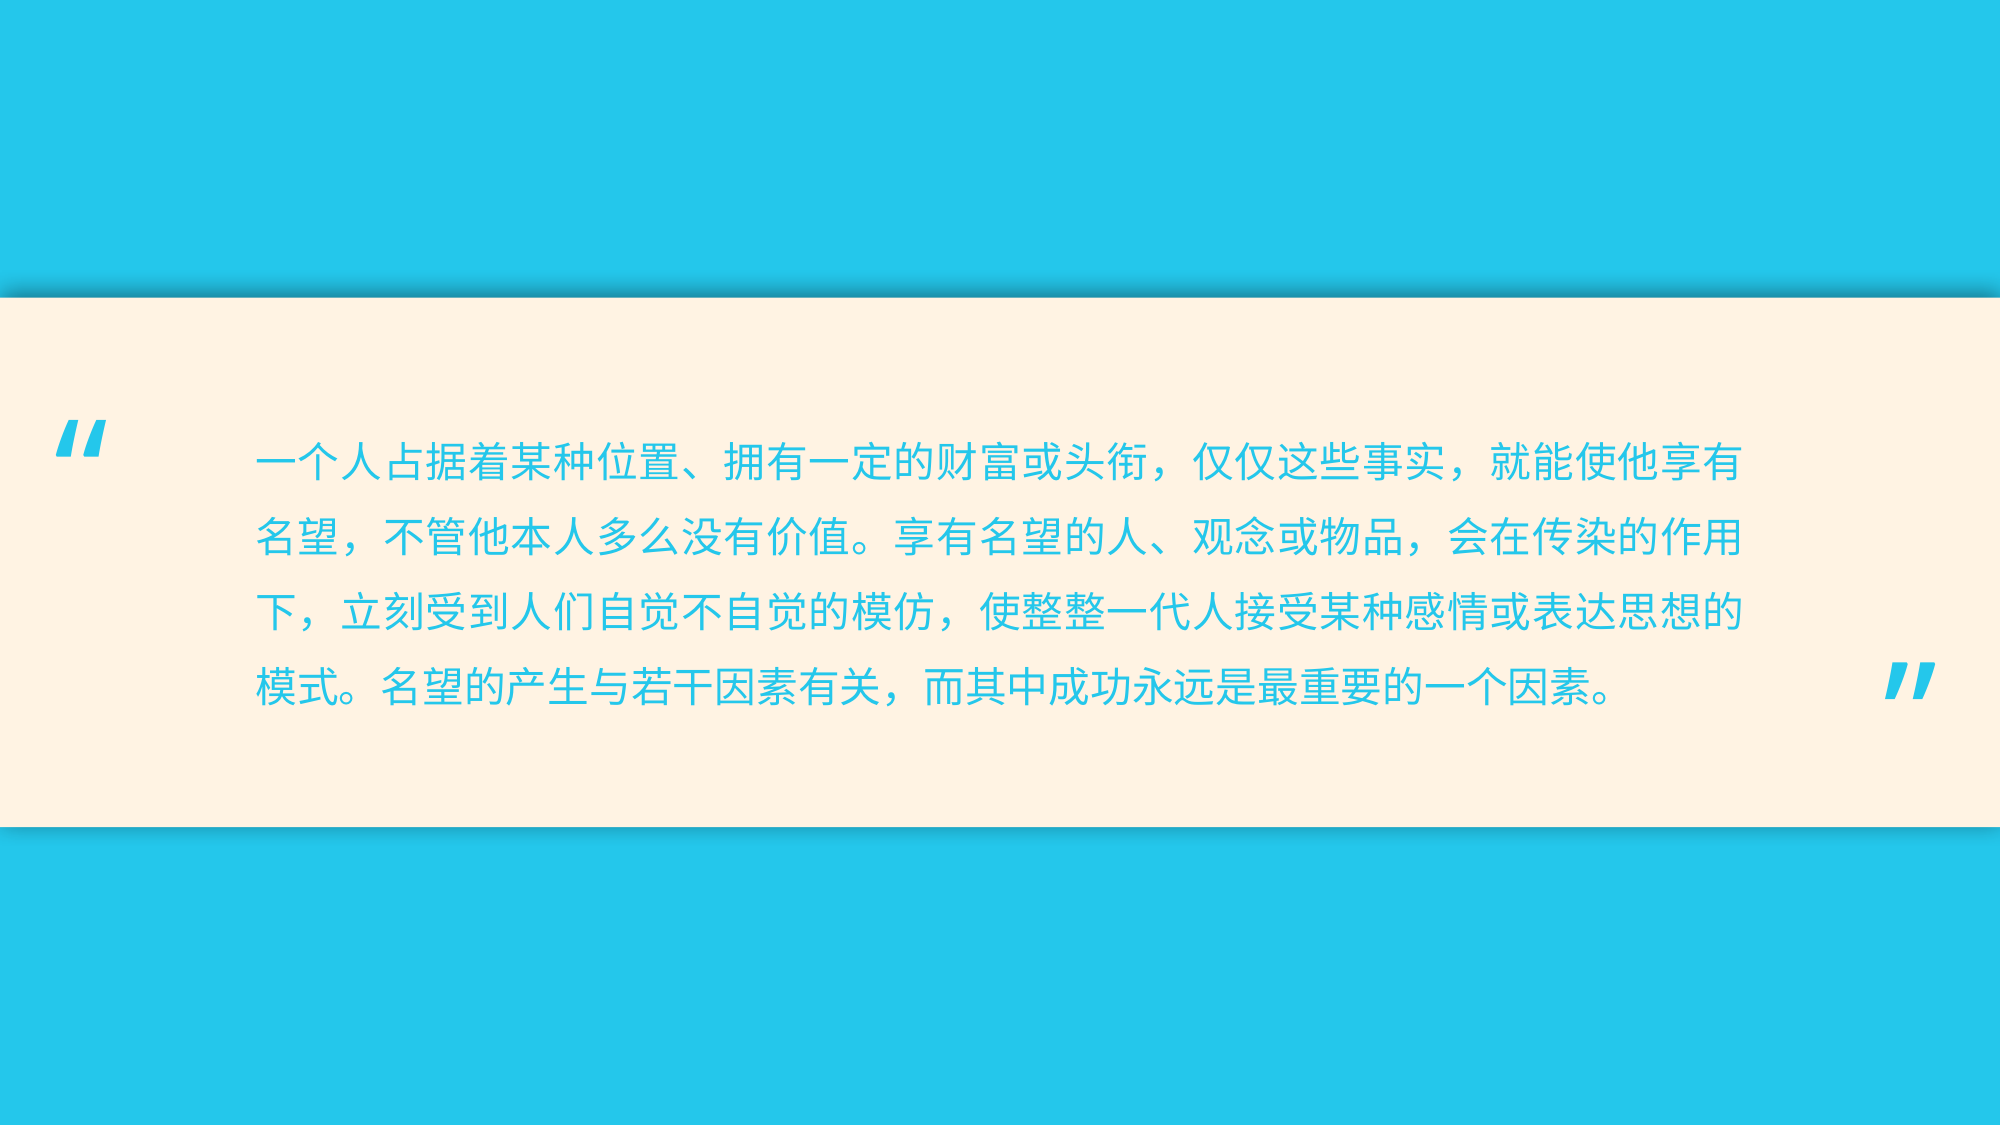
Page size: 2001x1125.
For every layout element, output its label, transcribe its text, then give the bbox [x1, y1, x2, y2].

text_box 一个人占据着某种位置、拥有一定的财富或头衔，仅仅这些事实，就能使他享有名望，不管他本人多么没有价值。享有名望的人、观念或物品，会在传染的作用下，立刻受到人们自觉不自觉的模仿，使整整一代人接受某种感情或表达思想的模式。名望的产生与若干因素有关，而其中成功永远是最重要的一个因素。 [240, 403, 1760, 719]
text_box [0, 297, 2000, 828]
text_box “ [1728, 555, 1953, 750]
text_box “ [39, 370, 247, 566]
